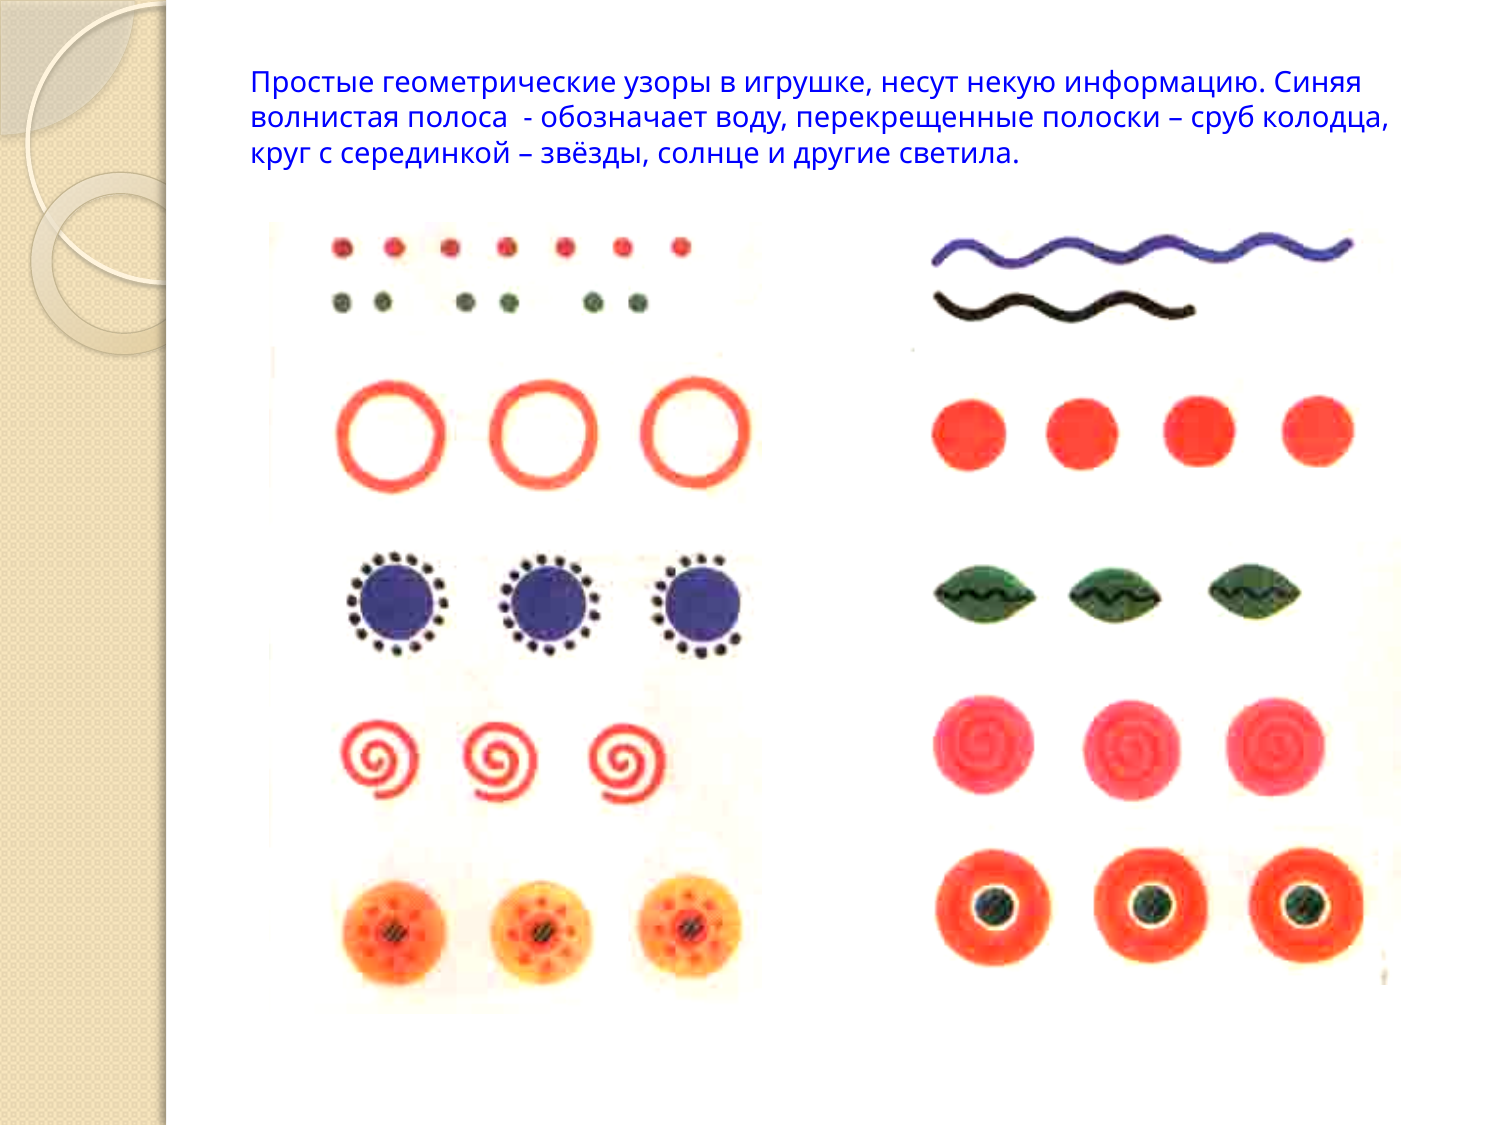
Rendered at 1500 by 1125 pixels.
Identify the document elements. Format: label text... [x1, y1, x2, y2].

picture [855, 198, 1401, 985]
picture [269, 222, 762, 1015]
title Простые геометрические узоры в игрушке, несут некую информацию. Синяя волнистая полоса - обозначает воду, перекрещенные полоски – сруб колодца, круг с серединкой – звёзды, солнце и другие светила. [235, 45, 1466, 188]
